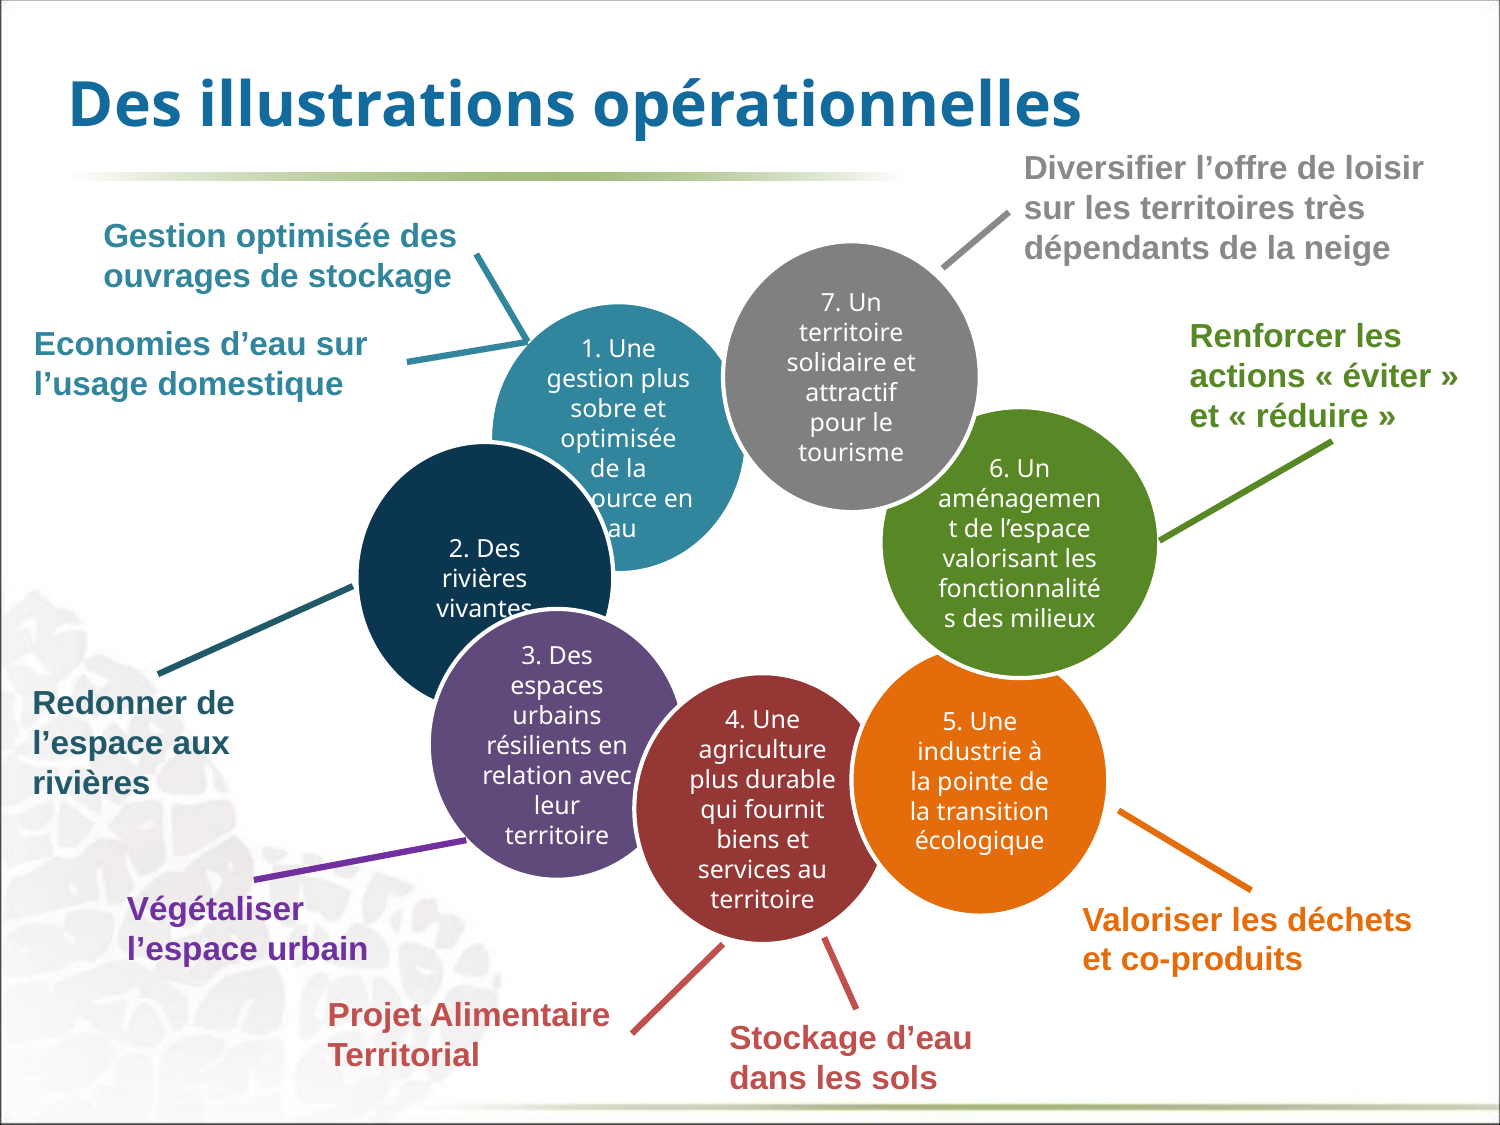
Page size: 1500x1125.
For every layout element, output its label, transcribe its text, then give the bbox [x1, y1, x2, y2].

text_box Valoriser les déchets et co-produits [1067, 890, 1436, 985]
text_box Economies d’eau sur l’usage domestique [19, 314, 407, 410]
text_box Redonner de l’espace aux rivières [17, 674, 299, 809]
text_box 2. Des rivières vivantes [354, 439, 616, 704]
picture [0, 0, 1500, 1125]
text_box Des illustrations opérationnelles [53, 56, 1436, 147]
text_box 7. Un territoire solidaire et attractif pour le tourisme [720, 239, 982, 515]
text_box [1159, 442, 1333, 542]
text_box Renforcer les actions « éviter » et « réduire » [1174, 306, 1490, 442]
text_box Stockage d’eau dans les sols [714, 1009, 999, 1104]
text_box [157, 585, 354, 675]
text_box Végétaliser l’espace urbain [112, 879, 396, 975]
text_box 4. Une agriculture plus durable qui fournit biens et services au territoire [632, 671, 880, 947]
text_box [475, 254, 528, 340]
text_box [1118, 810, 1252, 891]
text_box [823, 937, 857, 1010]
text_box 1. Une gestion plus sobre et optimisée de la ressource en eau [488, 300, 748, 576]
text_box 3. Des espaces urbains résilients en relation avec leur territoire [426, 606, 681, 882]
text_box Diversifier l’offre de loisir sur les territoires très dépendants de la neige [1009, 138, 1451, 274]
text_box 5. Une industrie à la pointe de la transition écologique [849, 652, 1111, 918]
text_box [406, 341, 528, 363]
text_box Gestion optimisée des ouvrages de stockage [88, 206, 477, 302]
text_box 6. Un aménagement de l’espace valorisant les fonctionnalités des milieux [878, 405, 1162, 681]
text_box Projet Alimentaire Territorial [312, 986, 632, 1081]
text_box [942, 211, 1010, 269]
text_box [253, 839, 467, 881]
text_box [631, 943, 724, 1035]
